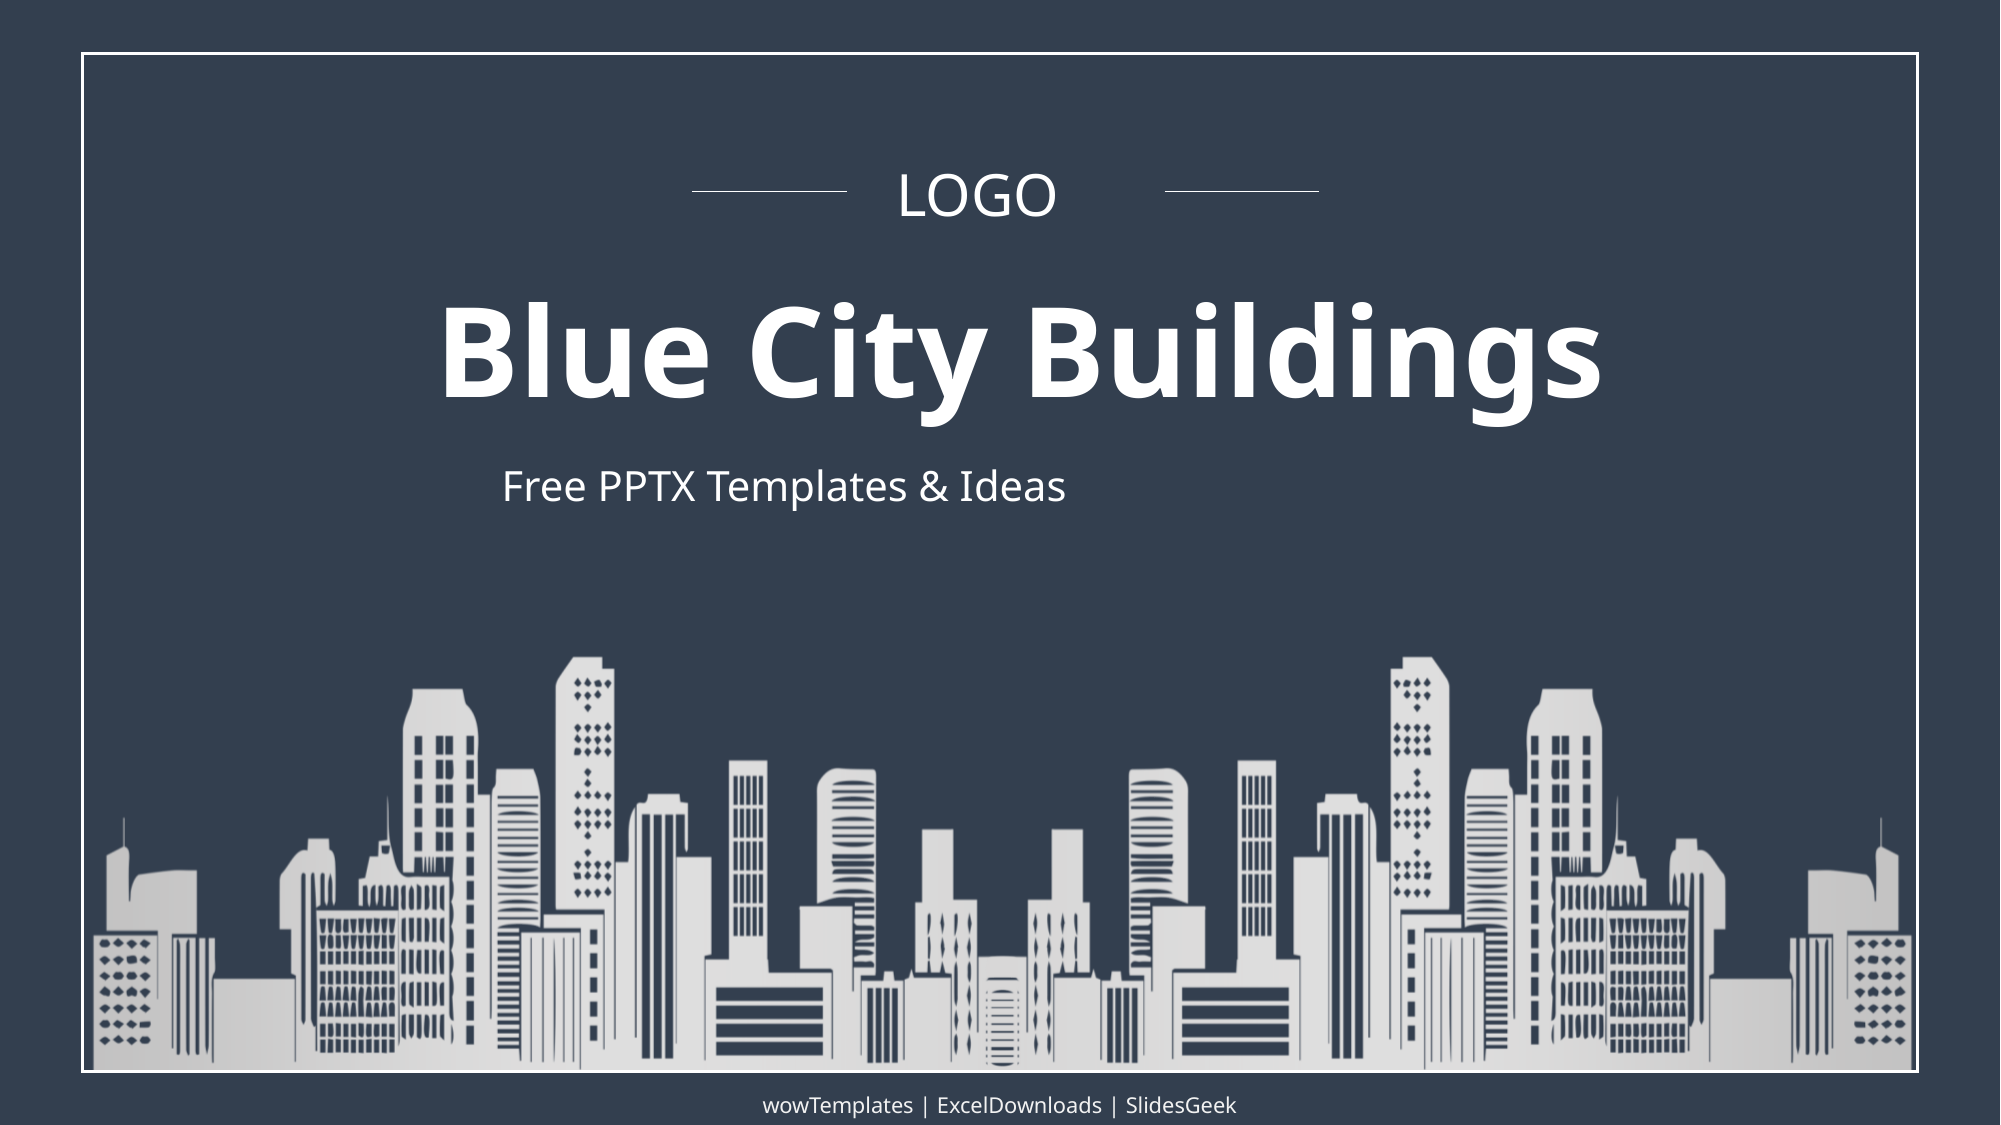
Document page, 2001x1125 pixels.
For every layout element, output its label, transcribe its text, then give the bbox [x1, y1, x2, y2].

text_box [73, 614, 1931, 1072]
text_box [82, 52, 1918, 614]
text_box wowTemplates | ExcelDownloads | SlidesGeek [575, 1084, 1424, 1125]
